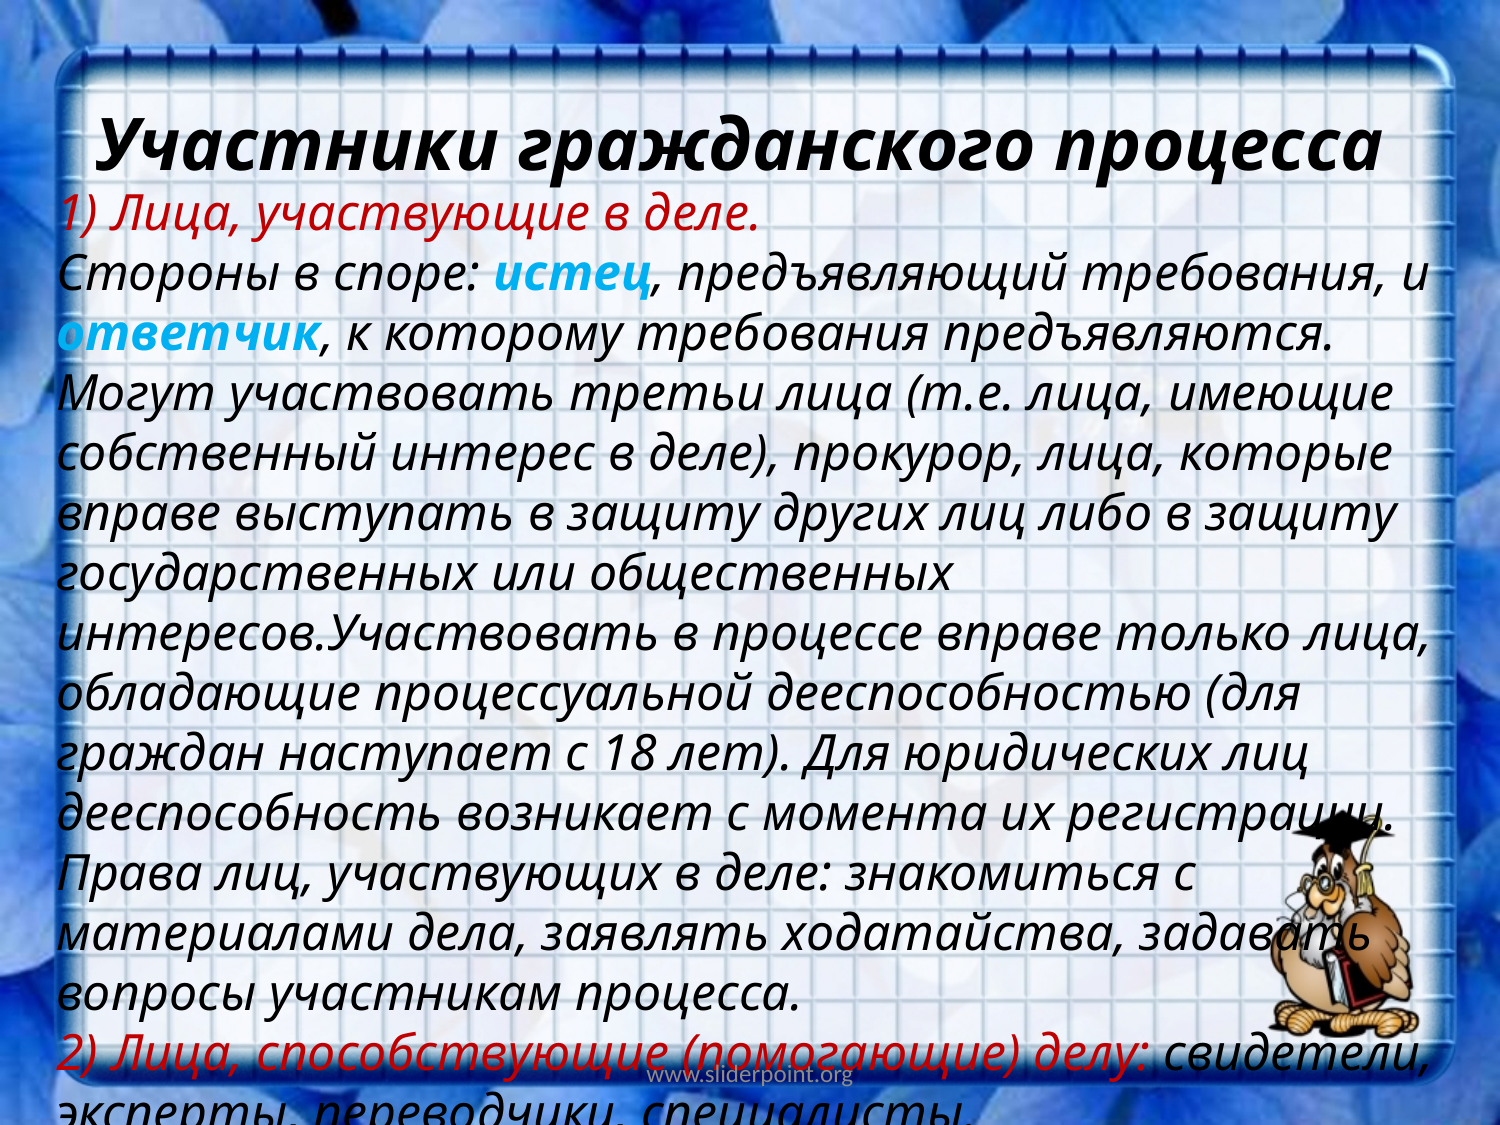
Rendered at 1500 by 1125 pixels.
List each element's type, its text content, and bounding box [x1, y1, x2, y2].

footer www.sliderpoint.org [512, 1042, 988, 1103]
picture [0, 0, 1500, 1125]
text_box 1) Лица, участвующие в деле. Стороны в споре: истец, предъявляющий требования, и ответчик, к которому требования предъявляются. Могут участвовать третьи лица (т.е. лица, имеющие собственный интерес в деле), прокурор, лица, которые вправе выступать в защиту других лиц либо в защиту государственных или общественных интересов.Участвовать в процессе вправе только лица, обладающие процессуальной дееспособностью (для граждан наступает с 18 лет). Для юридических лиц дееспособность возникает с момента их регистрации. Права лиц, участвующих в деле: знакомиться с материалами дела, заявлять ходатайства, задавать вопросы участникам процесса. 2) Лица, способствующие (помогающие) делу: свидетели, эксперты, переводчики, специалисты. [41, 172, 1500, 1125]
title Участники гражданского процесса [64, 47, 1415, 172]
